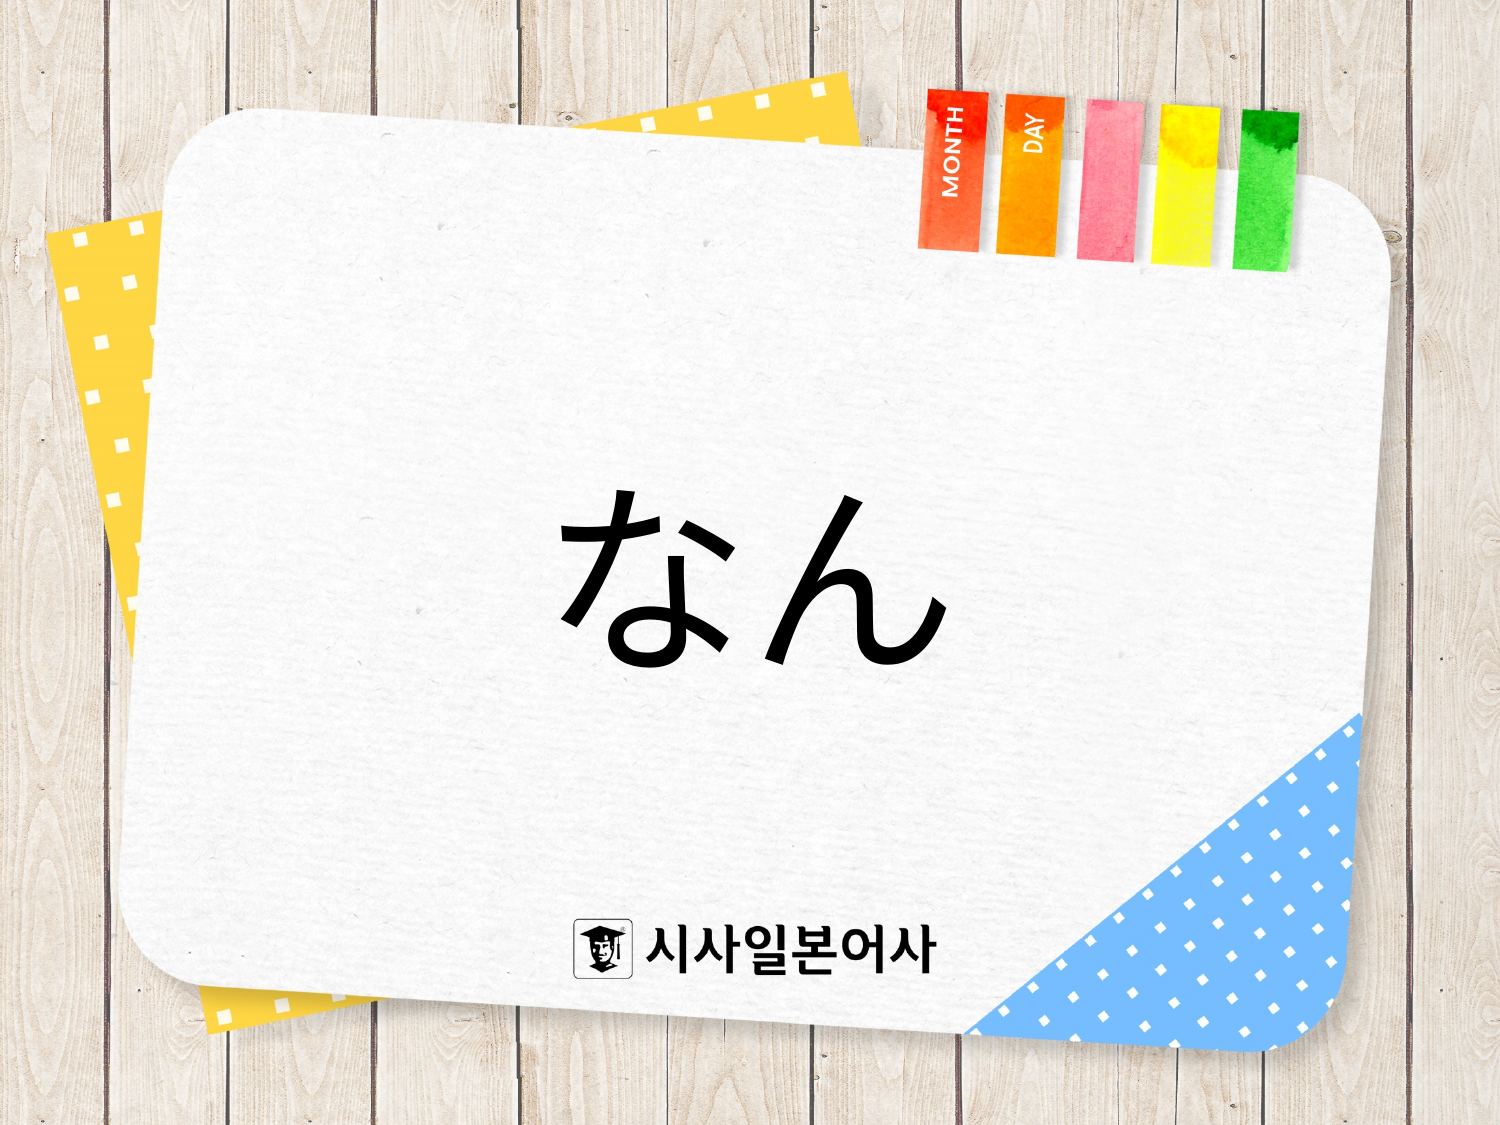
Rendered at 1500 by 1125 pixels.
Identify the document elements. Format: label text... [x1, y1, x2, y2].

picture [0, 0, 1500, 1125]
title なん [75, 338, 1425, 811]
